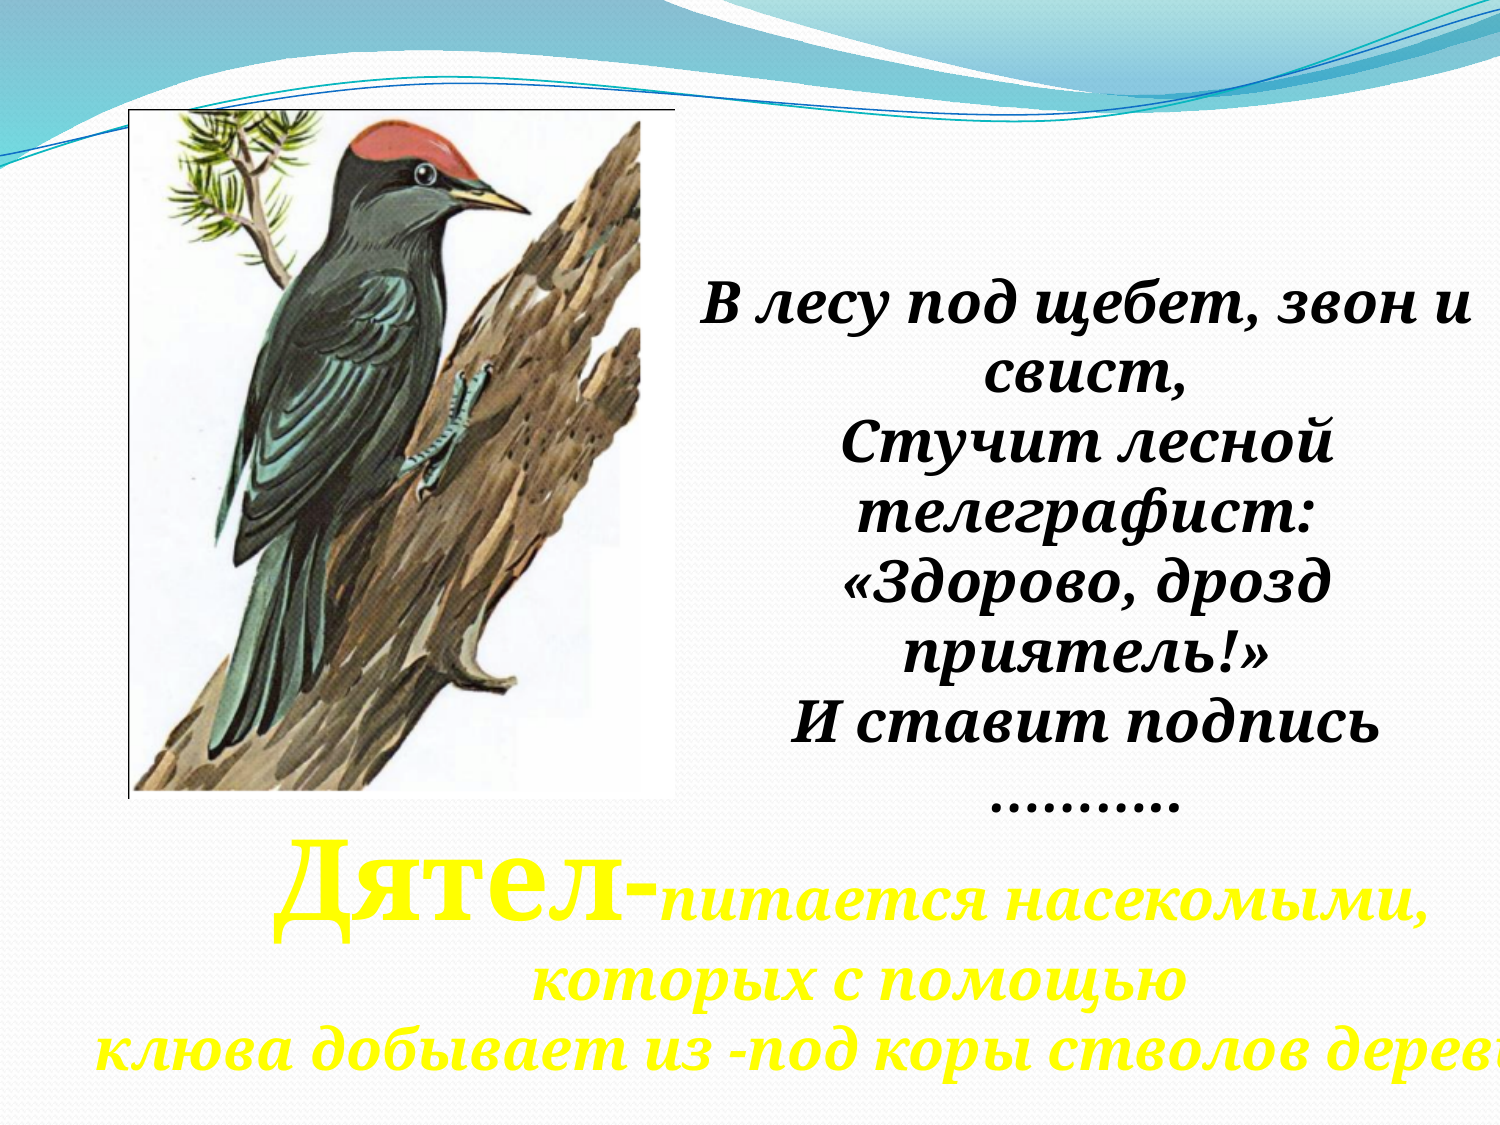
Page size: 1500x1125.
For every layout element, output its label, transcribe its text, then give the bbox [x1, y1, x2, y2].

picture [128, 109, 675, 799]
text_box Дятел-питается насекомыми, которых с помощью клюва добывает из -под коры стволов деревьев. [81, 800, 1500, 1090]
text_box В лесу под щебет, звон и свист, Стучит лесной телеграфист: «Здорово, дрозд приятель!» И ставит подпись ……….. [674, 257, 1500, 832]
